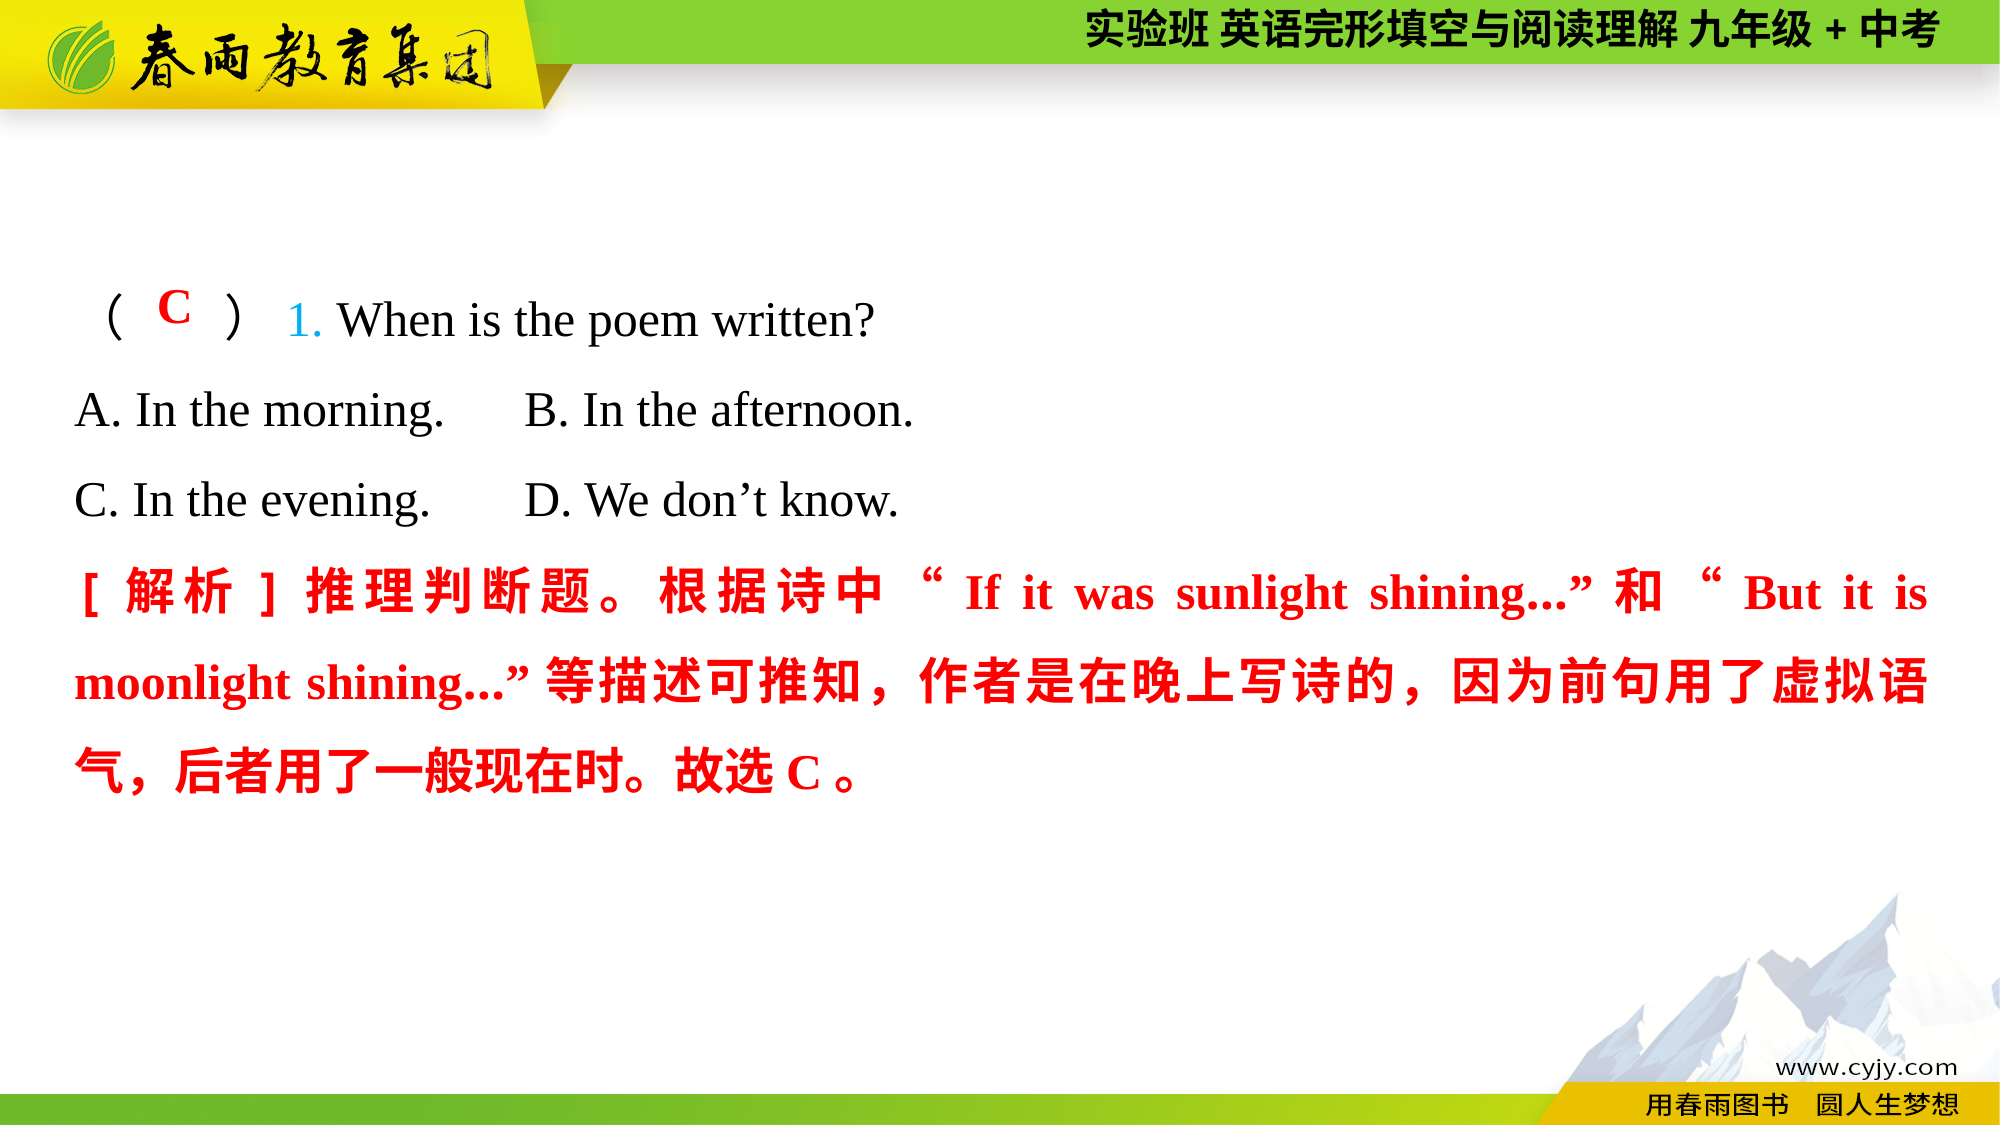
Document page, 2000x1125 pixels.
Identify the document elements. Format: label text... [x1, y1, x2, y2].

text_box [解析]推理判断题。根据诗中“If it was sunlight shining...”和“But it is moonlight shining...”等描述可推知，作者是在晚上写诗的，因为前句用了虚拟语气，后者用了一般现在时。故选C。 [59, 537, 1944, 808]
picture [0, 0, 2000, 1125]
text_box C [142, 266, 208, 342]
list （ ）1. When is the poem written? A. In the morning. B. In the afternoon. C. In the evening. D. We don’t know. [59, 249, 1944, 537]
